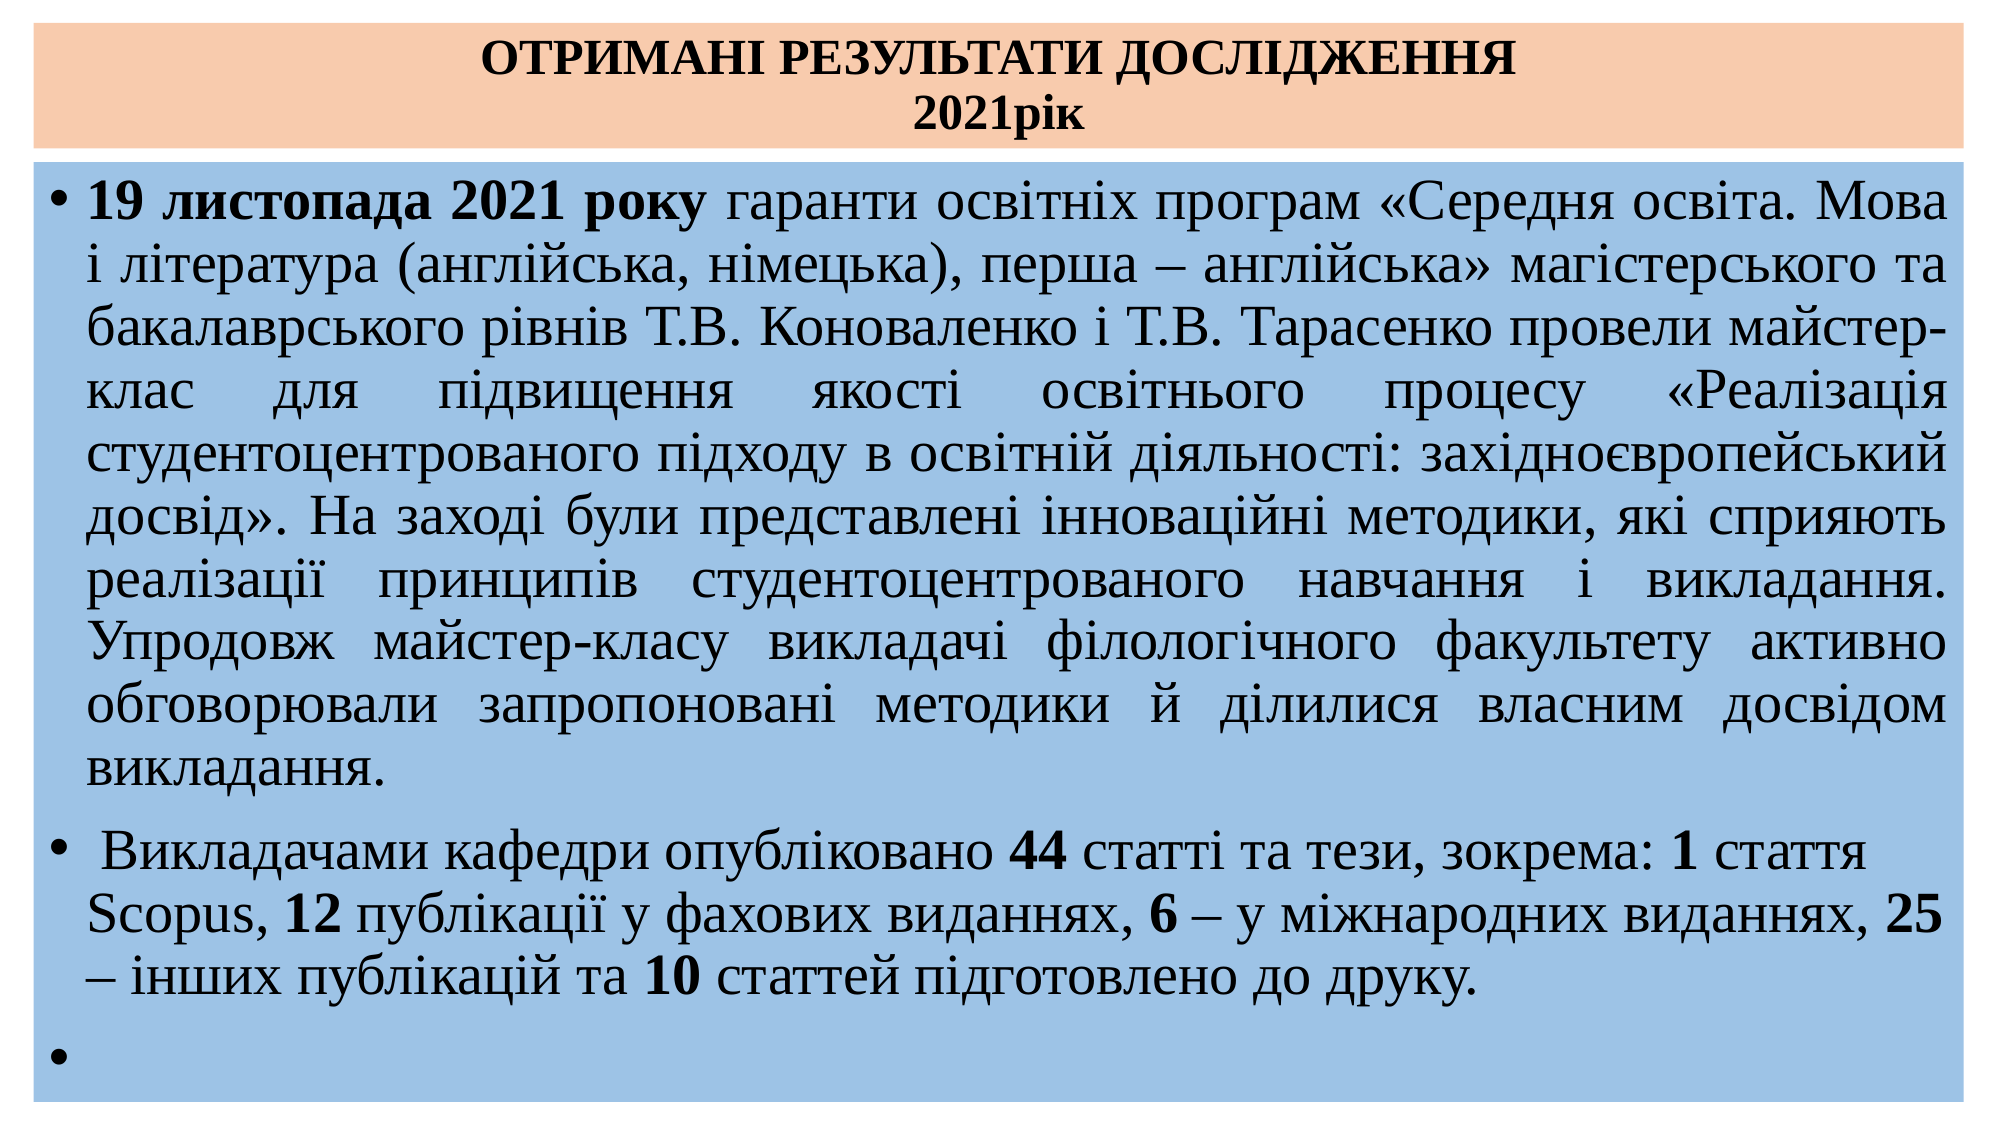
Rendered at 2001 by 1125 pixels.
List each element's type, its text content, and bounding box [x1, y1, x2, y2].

list 19 листопада 2021 року гаранти освітніх програм «Середня освіта. Мова і література (англійська, німецька), перша – англійська» магістерського та бакалаврського рівнів Т.В. Коноваленко і Т.В. Тарасенко провели майстер-клас для підвищення якості освітнього процесу «Реалізація студентоцентрованого підходу в освітній діяльності: західноєвропейський досвід». На заході були представлені інноваційні методики, які сприяють реалізації принципів студентоцентрованого навчання і викладання. Упродовж майстер-класу викладачі філологічного факультету активно обговорювали запропоновані методики й ділилися власним досвідом викладання. Викладачами кафедри опубліковано 44 статті та тези, зокрема: 1 стаття Scopus, 12 публікації у фахових виданнях, 6 – у міжнародних виданнях, 25 – інших публікацій та 10 статтей підготовлено до друку. [33, 162, 1964, 1102]
title ОТРИМАНІ РЕЗУЛЬТАТИ ДОСЛІДЖЕННЯ 2021рік [33, 22, 1964, 149]
